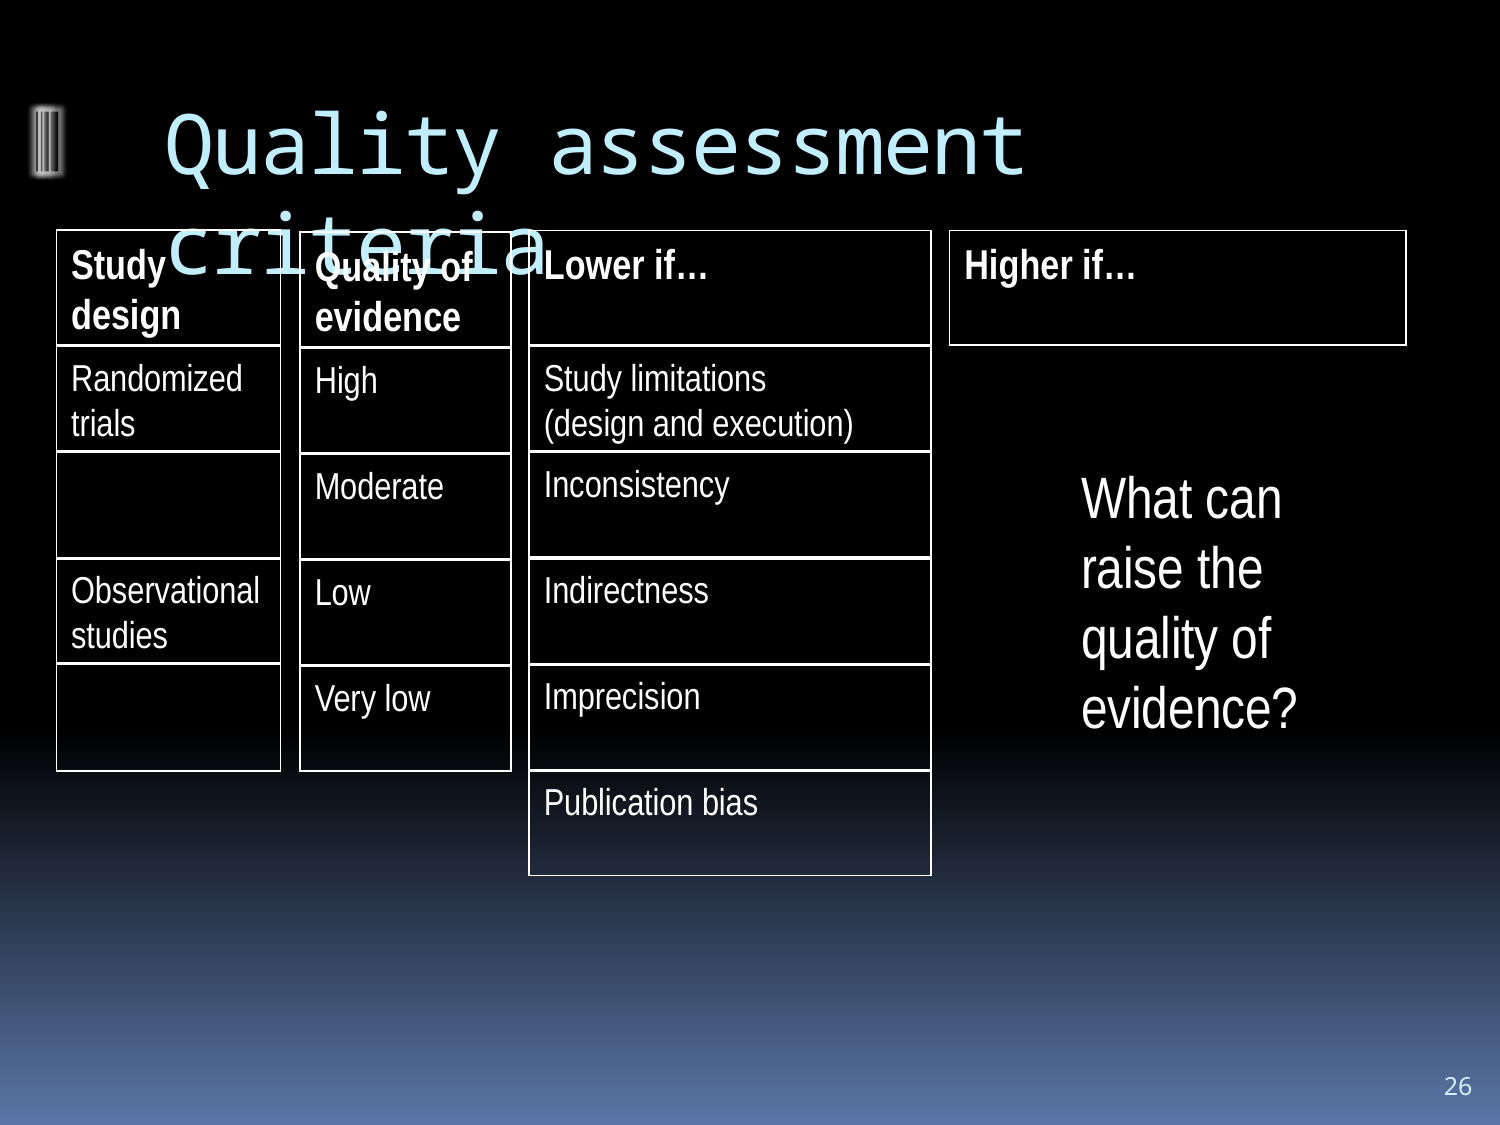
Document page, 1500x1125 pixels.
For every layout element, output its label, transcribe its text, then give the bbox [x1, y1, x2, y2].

slide_number 26 [1412, 1052, 1488, 1113]
title Quality assessment criteria [150, 84, 1425, 235]
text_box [55, 229, 1407, 878]
